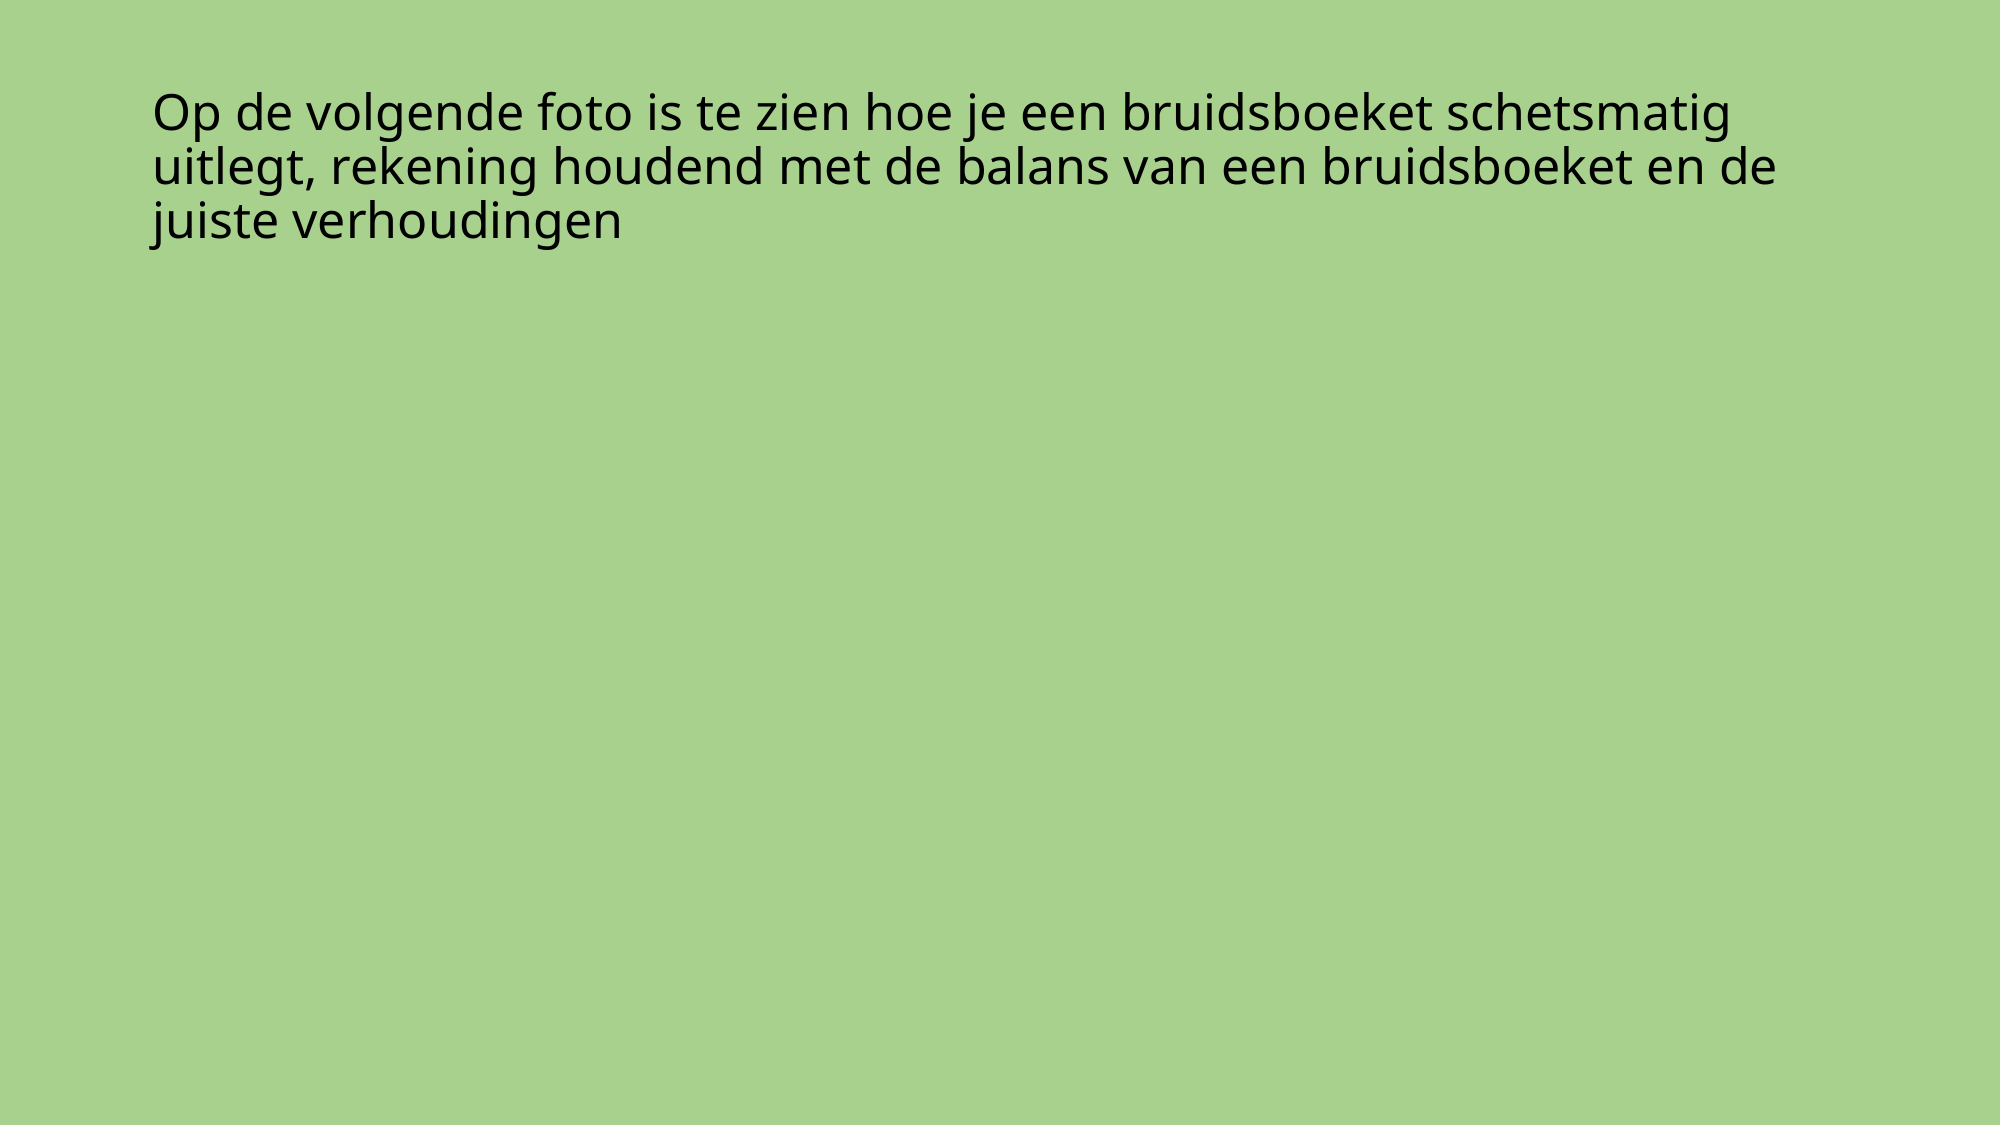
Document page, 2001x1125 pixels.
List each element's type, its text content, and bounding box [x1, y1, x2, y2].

title Op de volgende foto is te zien hoe je een bruidsboeket schetsmatig uitlegt, rekening houdend met de balans van een bruidsboeket en de juiste verhoudingen [137, 59, 1863, 278]
